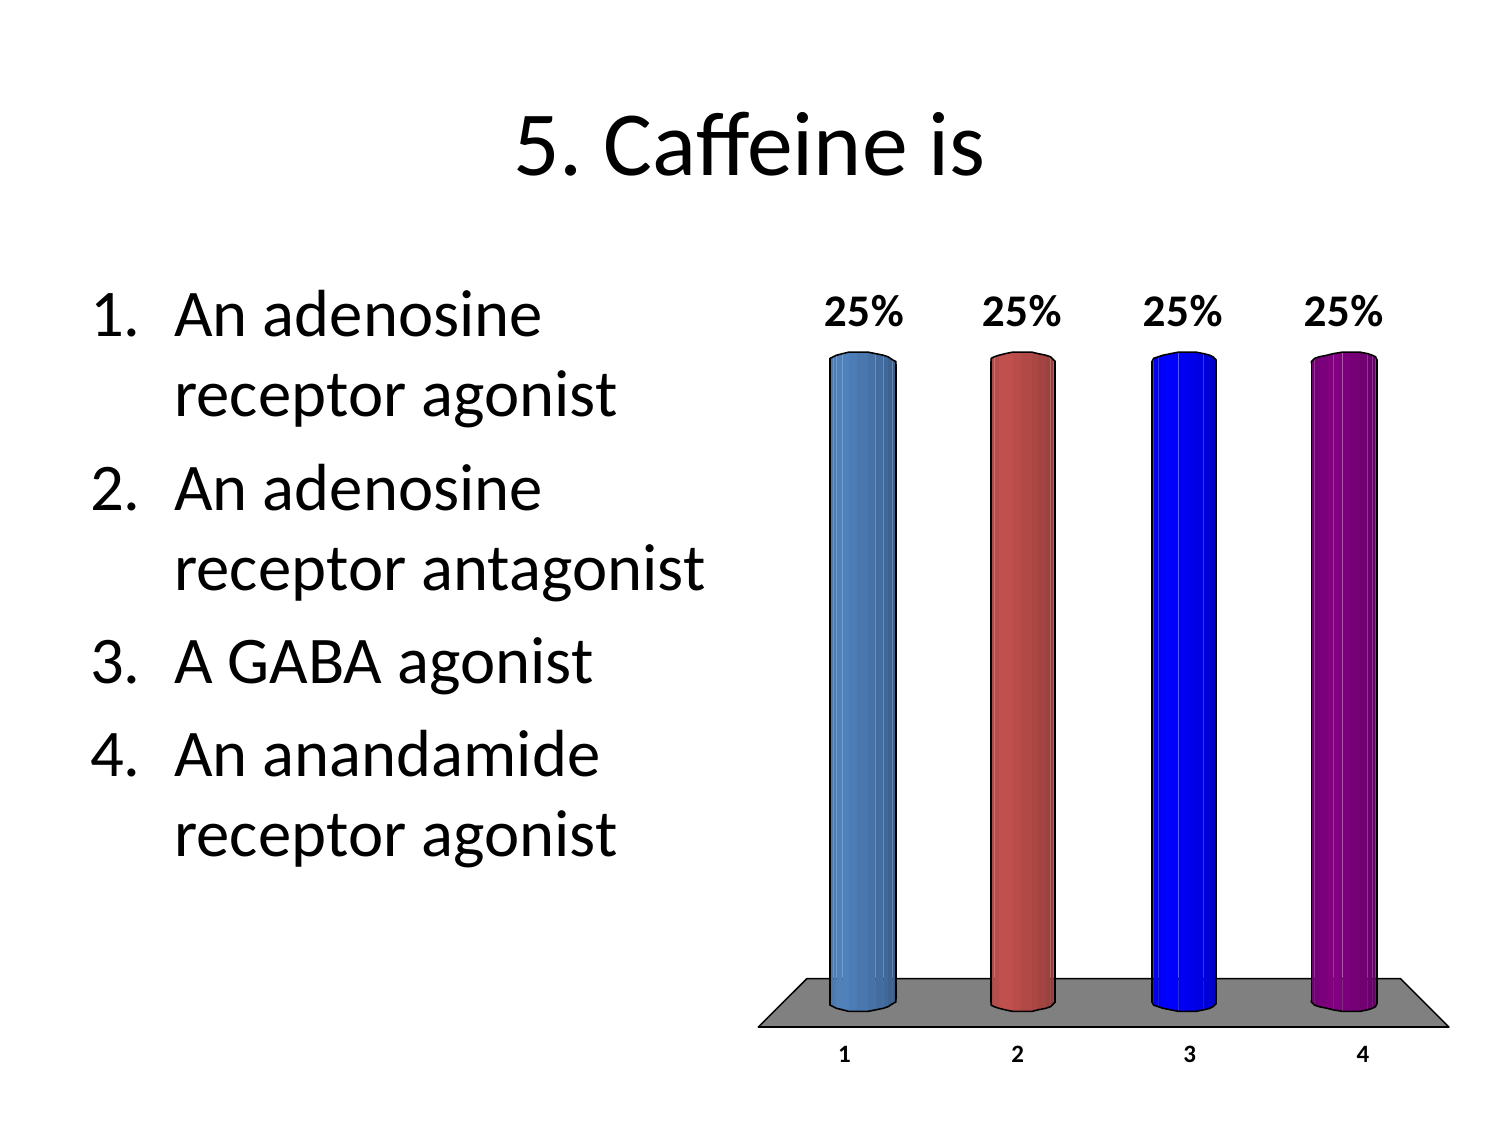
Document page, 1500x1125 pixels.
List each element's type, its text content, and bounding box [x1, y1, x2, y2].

list An adenosine receptor agonist An adenosine receptor antagonist A GABA agonist An anandamide receptor agonist [75, 262, 750, 1005]
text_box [739, 270, 1490, 1115]
title 5. Caffeine is [75, 45, 1425, 233]
